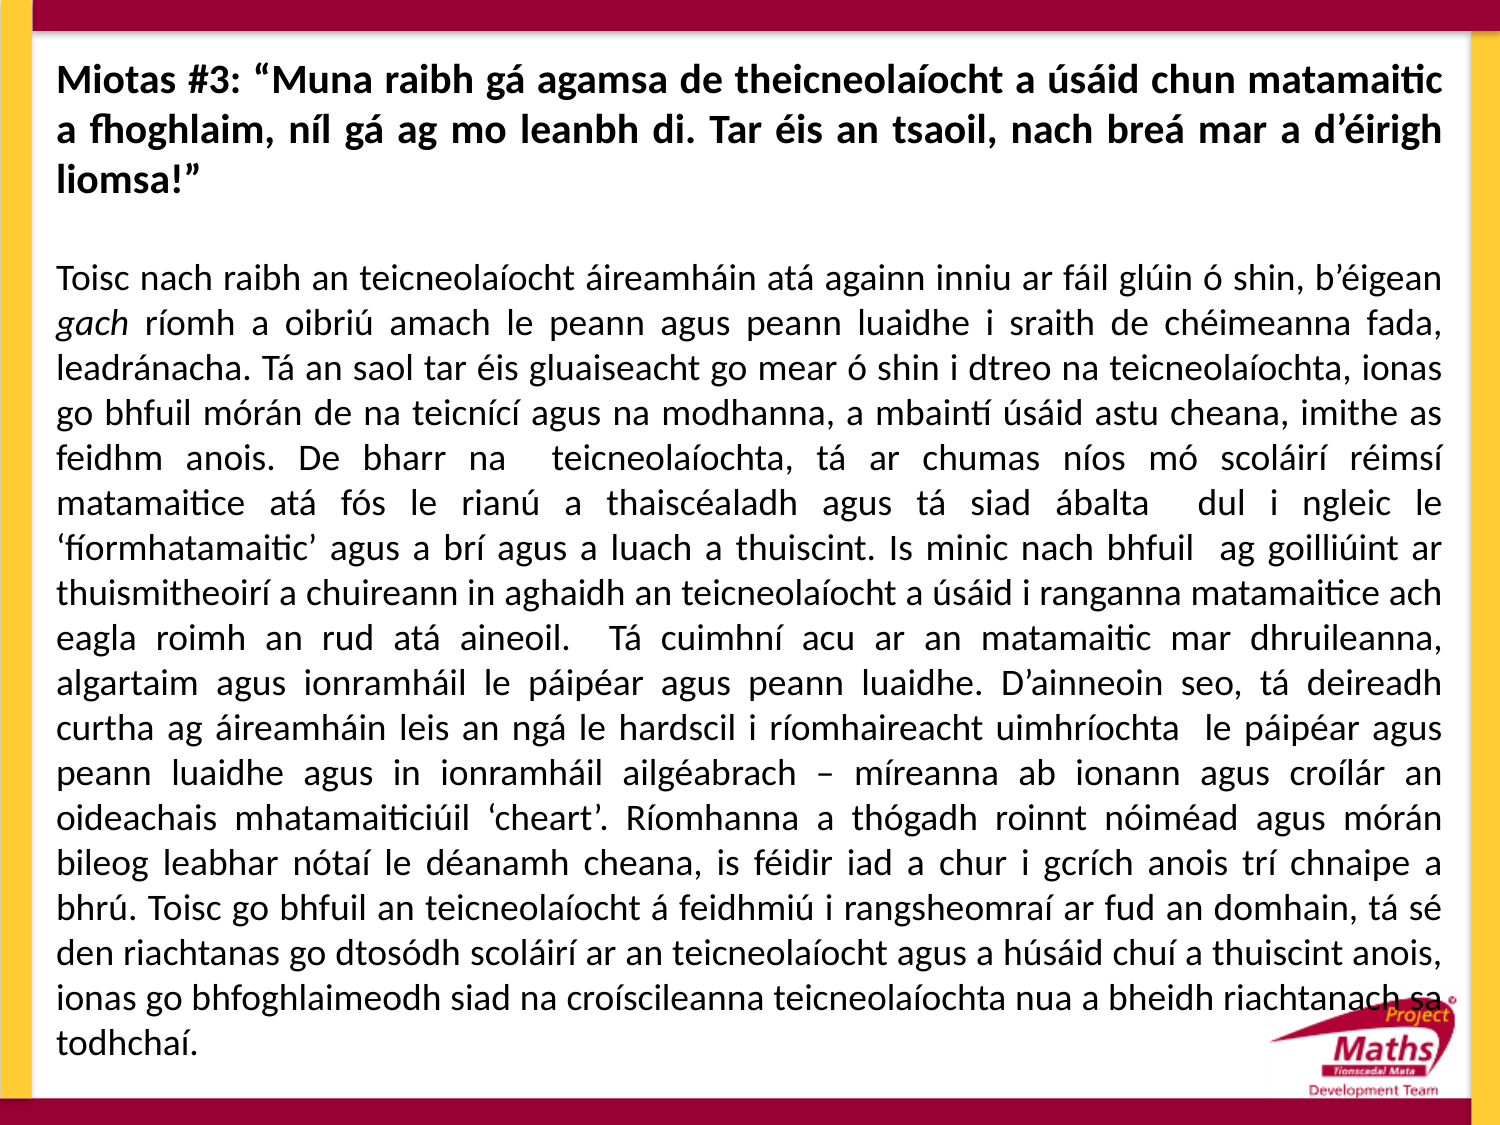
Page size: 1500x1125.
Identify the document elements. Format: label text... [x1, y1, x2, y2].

text_box Miotas #3: “Muna raibh gá agamsa de theicneolaíocht a úsáid chun matamaitic a fhoghlaim, níl gá ag mo leanbh di. Tar éis an tsaoil, nach breá mar a d’éirigh liomsa!” Toisc nach raibh an teicneolaíocht áireamháin atá againn inniu ar fáil glúin ó shin, b’éigean gach ríomh a oibriú amach le peann agus peann luaidhe i sraith de chéimeanna fada, leadránacha. Tá an saol tar éis gluaiseacht go mear ó shin i dtreo na teicneolaíochta, ionas go bhfuil mórán de na teicnící agus na modhanna, a mbaintí úsáid astu cheana, imithe as feidhm anois. De bharr na teicneolaíochta, tá ar chumas níos mó scoláirí réimsí matamaitice atá fós le rianú a thaiscéaladh agus tá siad ábalta dul i ngleic le ‘fíormhatamaitic’ agus a brí agus a luach a thuiscint. Is minic nach bhfuil ag goilliúint ar thuismitheoirí a chuireann in aghaidh an teicneolaíocht a úsáid i ranganna matamaitice ach eagla roimh an rud atá aineoil. Tá cuimhní acu ar an matamaitic mar dhruileanna, algartaim agus ionramháil le páipéar agus peann luaidhe. D’ainneoin seo, tá deireadh curtha ag áireamháin leis an ngá le hardscil i ríomhaireacht uimhríochta le páipéar agus peann luaidhe agus in ionramháil ailgéabrach – míreanna ab ionann agus croílár an oideachais mhatamaiticiúil ‘cheart’. Ríomhanna a thógadh roinnt nóiméad agus mórán bileog leabhar nótaí le déanamh cheana, is féidir iad a chur i gcrích anois trí chnaipe a bhrú. Toisc go bhfuil an teicneolaíocht á feidhmiú i rangsheomraí ar fud an domhain, tá sé den riachtanas go dtosódh scoláirí ar an teicneolaíocht agus a húsáid chuí a thuiscint anois, ionas go bhfoghlaimeodh siad na croíscileanna teicneolaíochta nua a bheidh riachtanach sa todhchaí. [41, 44, 1459, 1070]
picture [1269, 987, 1466, 1098]
